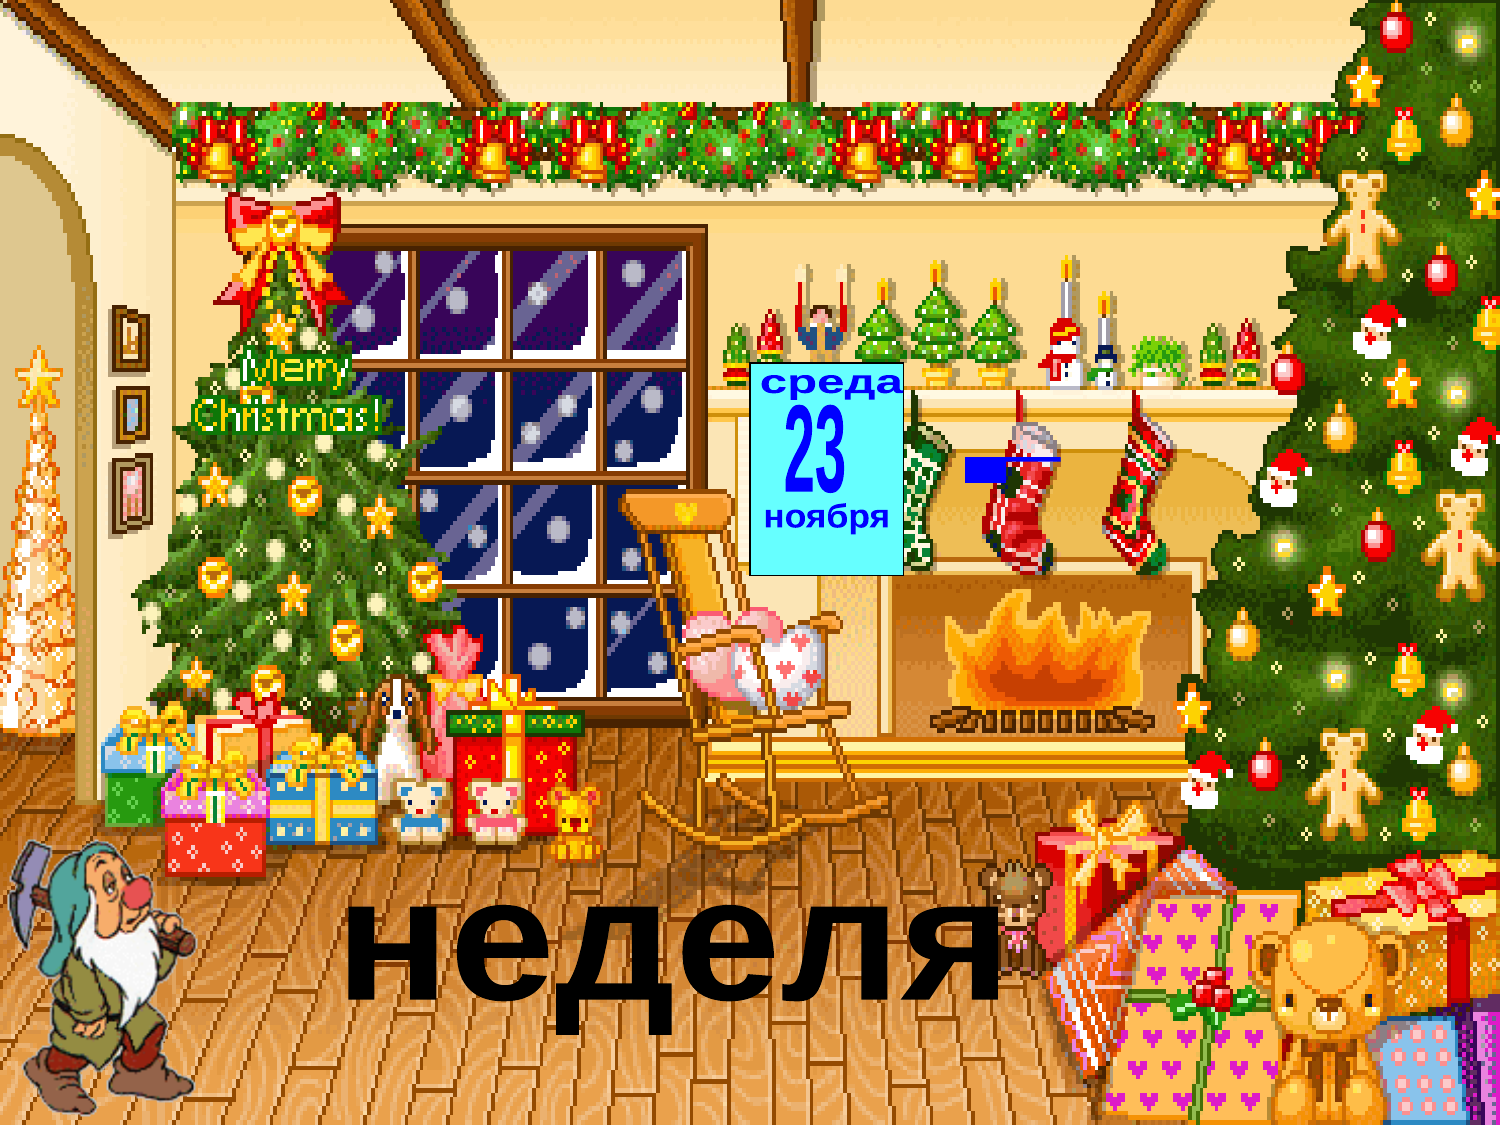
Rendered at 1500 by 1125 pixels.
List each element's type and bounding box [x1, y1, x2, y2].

text_box [749, 362, 904, 576]
text_box [948, 456, 1072, 618]
picture [0, 0, 1500, 1125]
